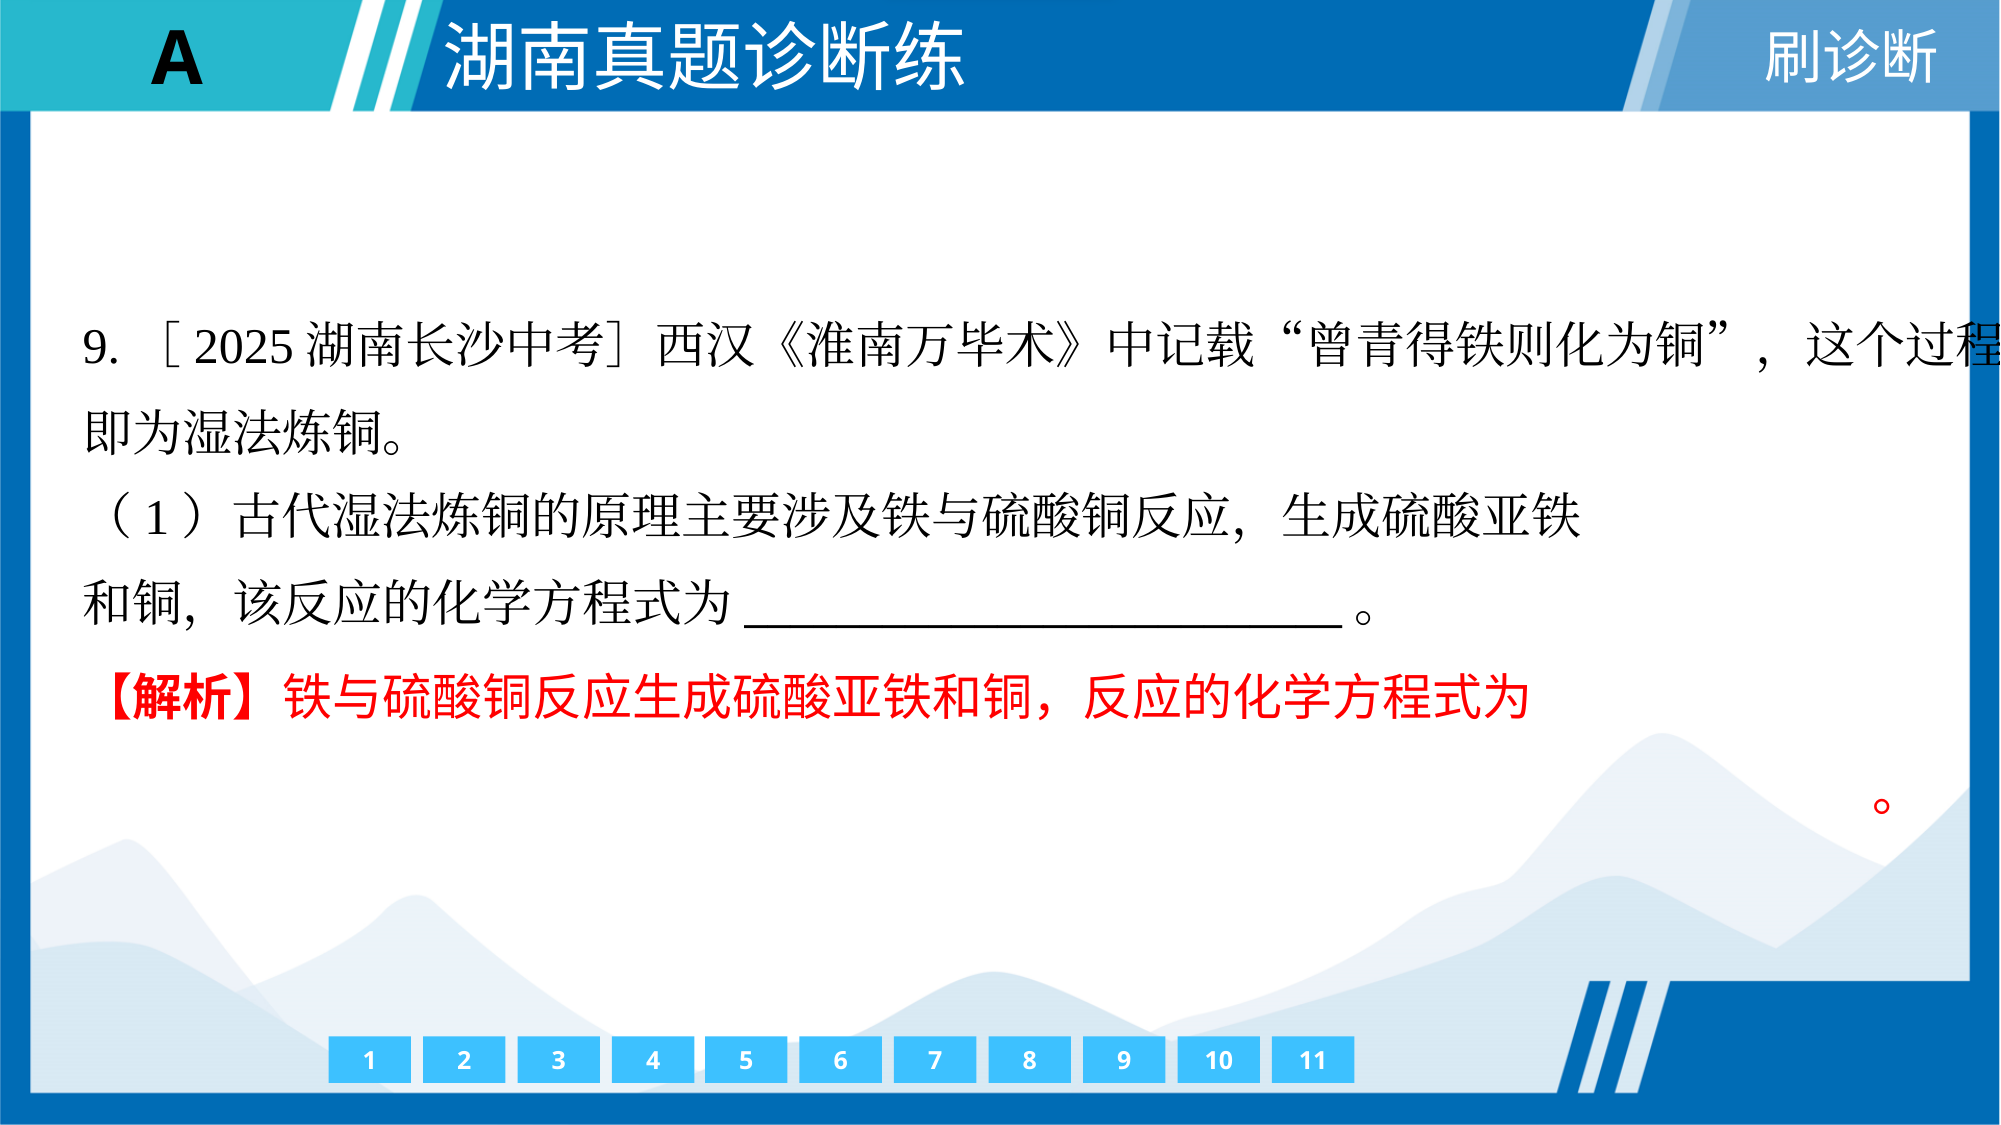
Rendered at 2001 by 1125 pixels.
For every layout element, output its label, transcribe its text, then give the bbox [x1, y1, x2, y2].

picture [0, 0, 2000, 1125]
text_box 9.［2025湖南长沙中考］西汉《淮南万毕术》中记载“曾青得铁则化为铜”，这个过程 即为湿法炼铜。 [82, 282, 1917, 452]
